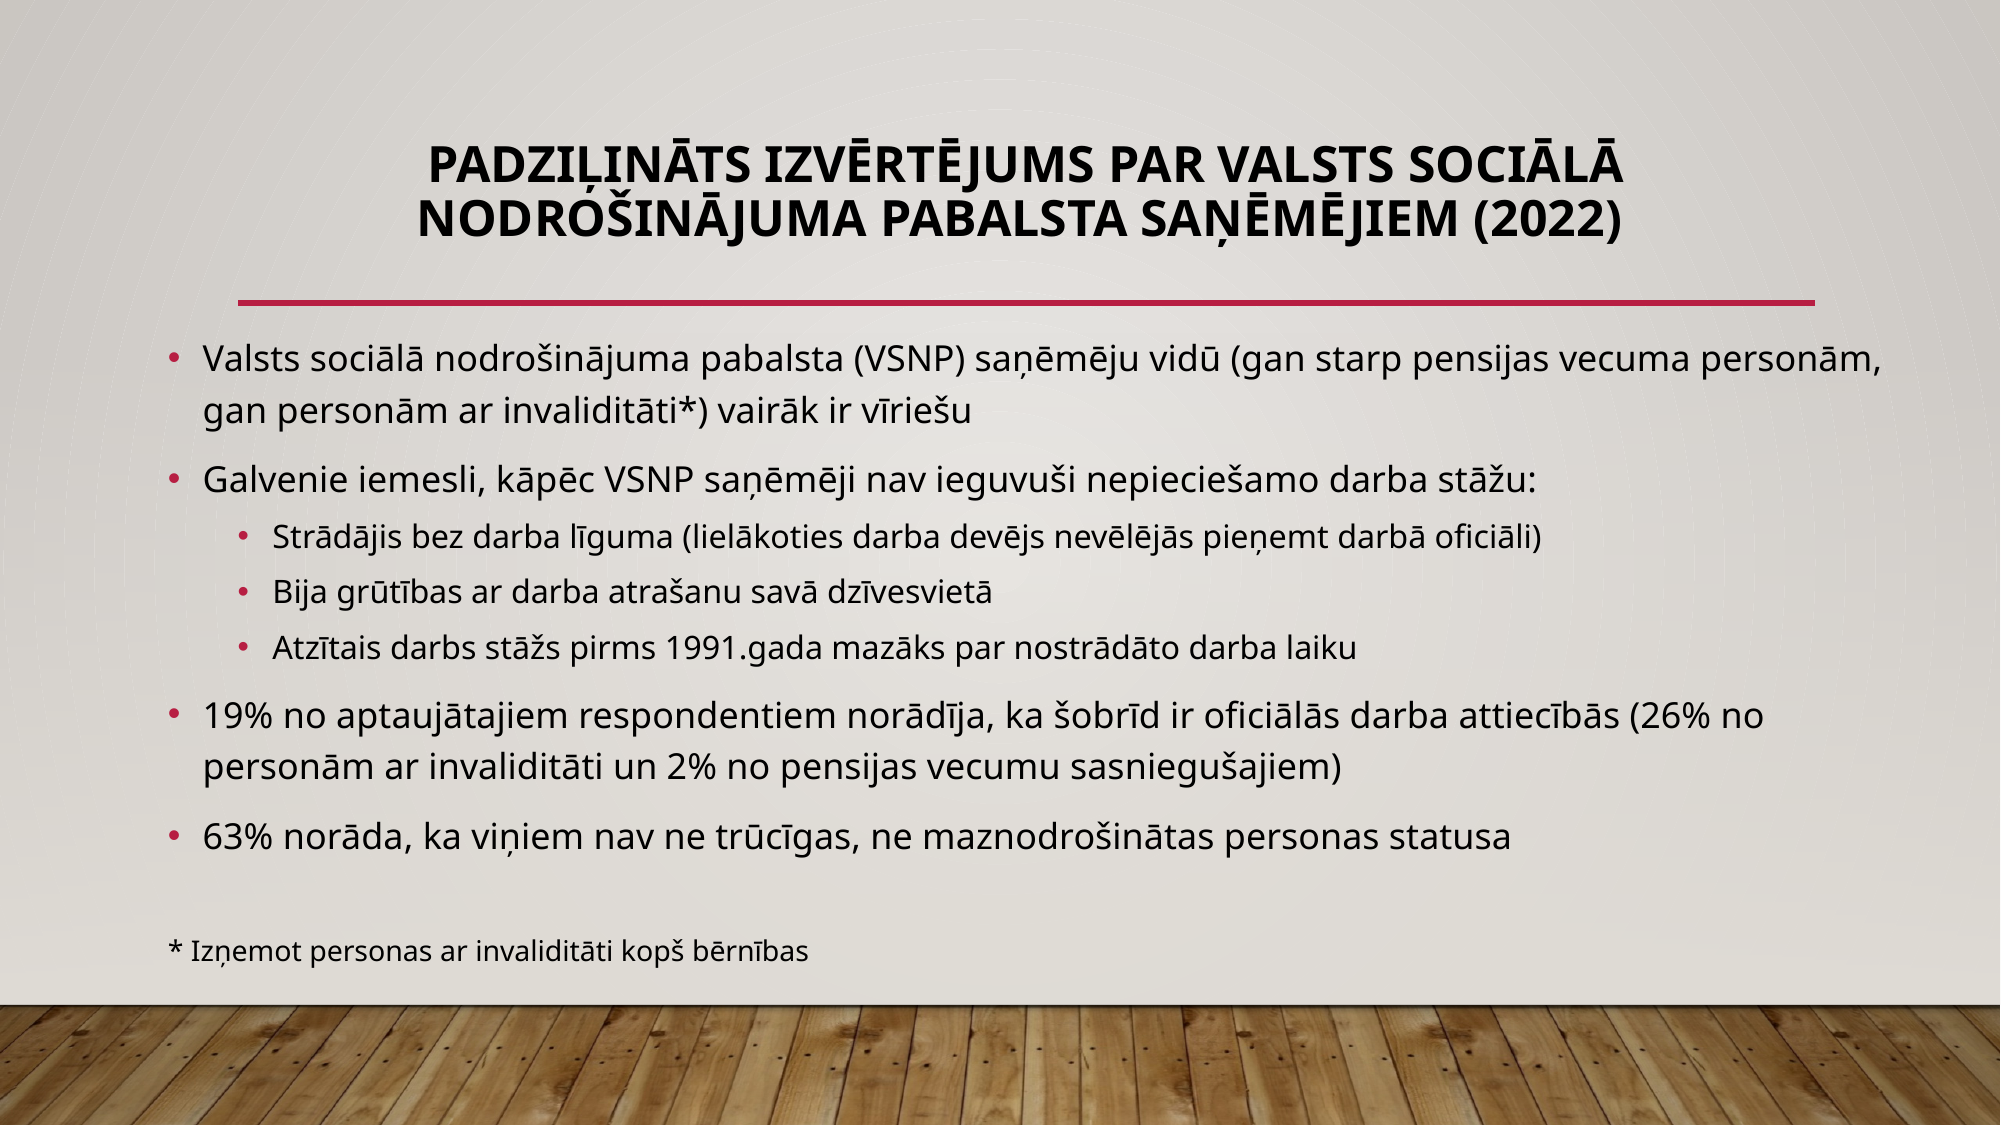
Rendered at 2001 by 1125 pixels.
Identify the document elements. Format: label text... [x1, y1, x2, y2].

list Valsts sociālā nodrošinājuma pabalsta (VSNP) saņēmēju vidū (gan starp pensijas vecuma personām, gan personām ar invaliditāti*) vairāk ir vīriešu Galvenie iemesli, kāpēc VSNP saņēmēji nav ieguvuši nepieciešamo darba stāžu: Strādājis bez darba līguma (lielākoties darba devējs nevēlējās pieņemt darbā oficiāli) Bija grūtības ar darba atrašanu savā dzīvesvietā Atzītais darbs stāžs pirms 1991.gada mazāks par nostrādāto darba laiku 19% no aptaujātajiem respondentiem norādīja, ka šobrīd ir oficiālās darba attiecībās (26% no personām ar invaliditāti un 2% no pensijas vecumu sasniegušajiem) 63% norāda, ka viņiem nav ne trūcīgas, ne maznodrošinātas personas statusa * Izņemot personas ar invaliditāti kopš bērnības [153, 319, 1928, 980]
title padziļināts izvērtējums par valsts sociālā nodrošinājuma pabalsta saņēmējiem (2022) [238, 131, 1814, 305]
picture [0, 1005, 2000, 1125]
